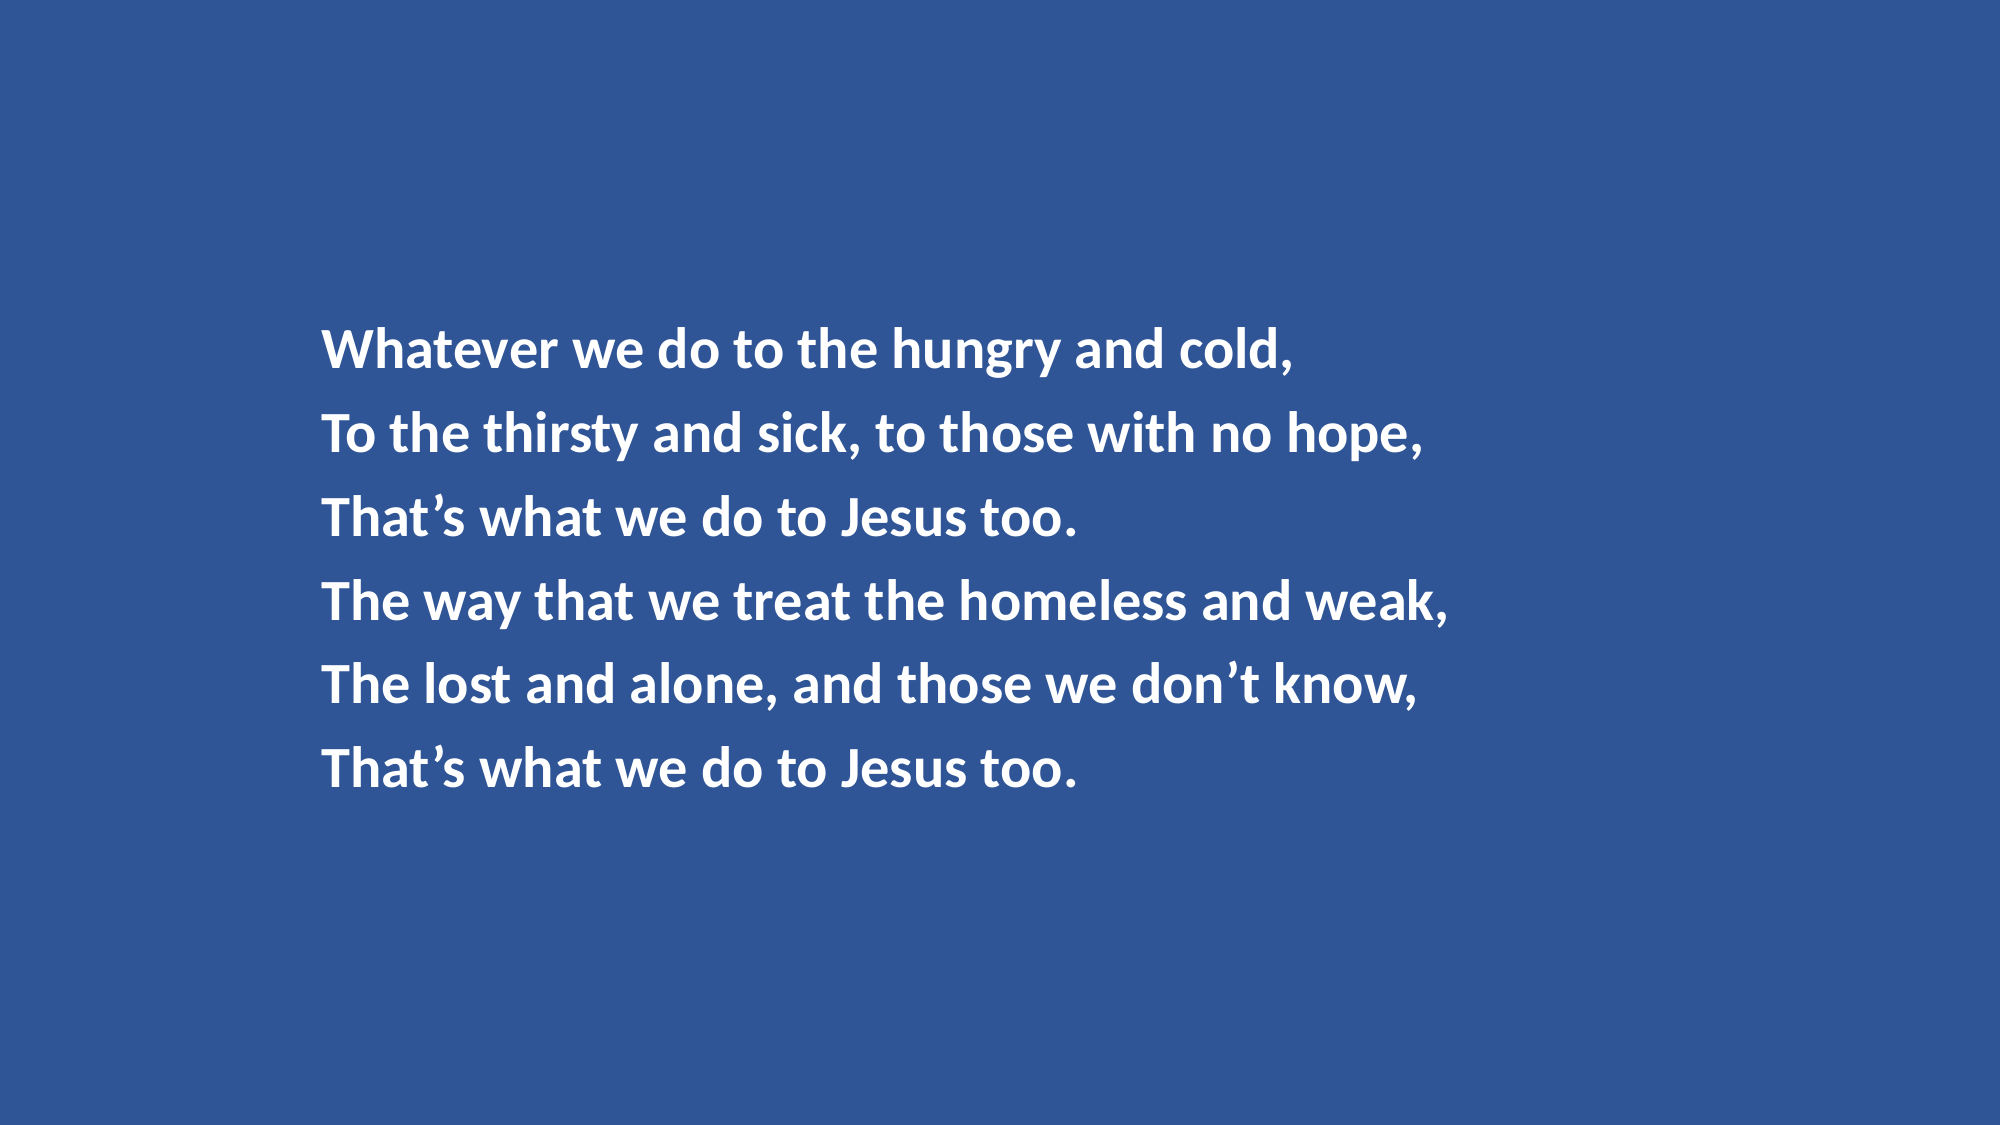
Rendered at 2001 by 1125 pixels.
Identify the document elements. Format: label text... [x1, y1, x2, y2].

list Whatever we do to the hungry and cold, To the thirsty and sick, to those with no hope, That’s what we do to Jesus too. The way that we treat the homeless and weak, The lost and alone, and those we don’t know, That’s what we do to Jesus too. [306, 310, 1694, 814]
